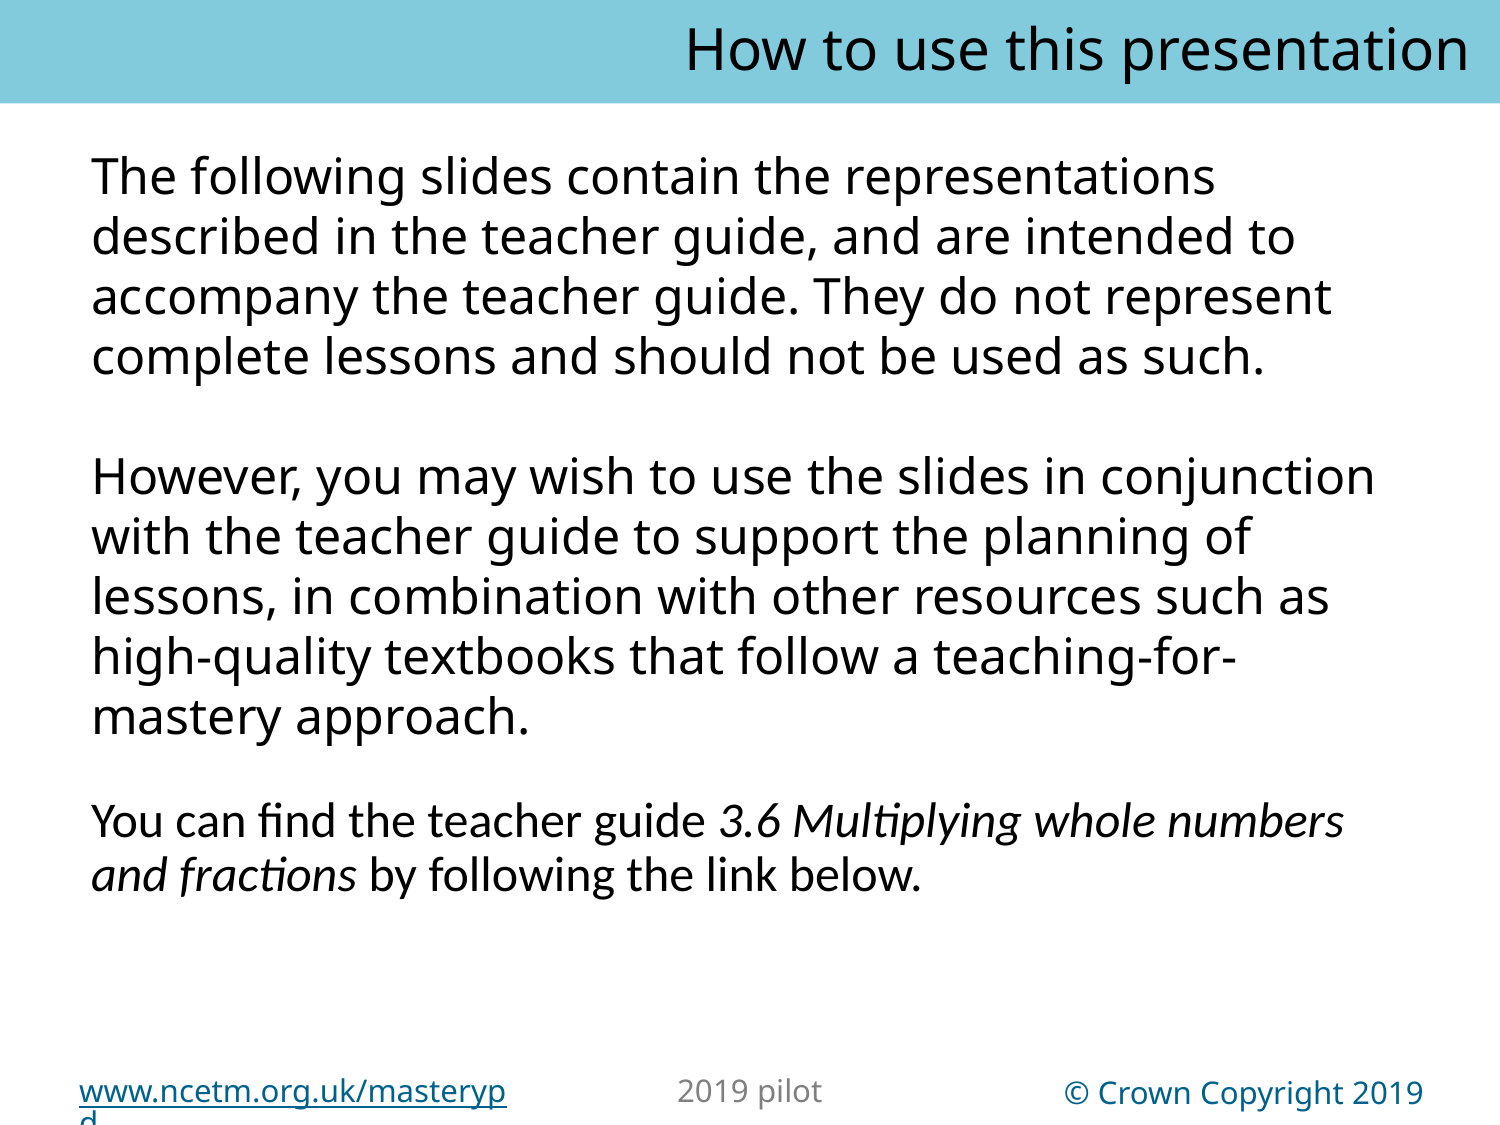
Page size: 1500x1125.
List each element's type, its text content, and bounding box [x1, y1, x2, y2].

list You can find the teacher guide 3.6 Multiplying whole numbers and fractions by following the link below. [76, 786, 1424, 972]
list How to use this presentation [0, 0, 1500, 104]
